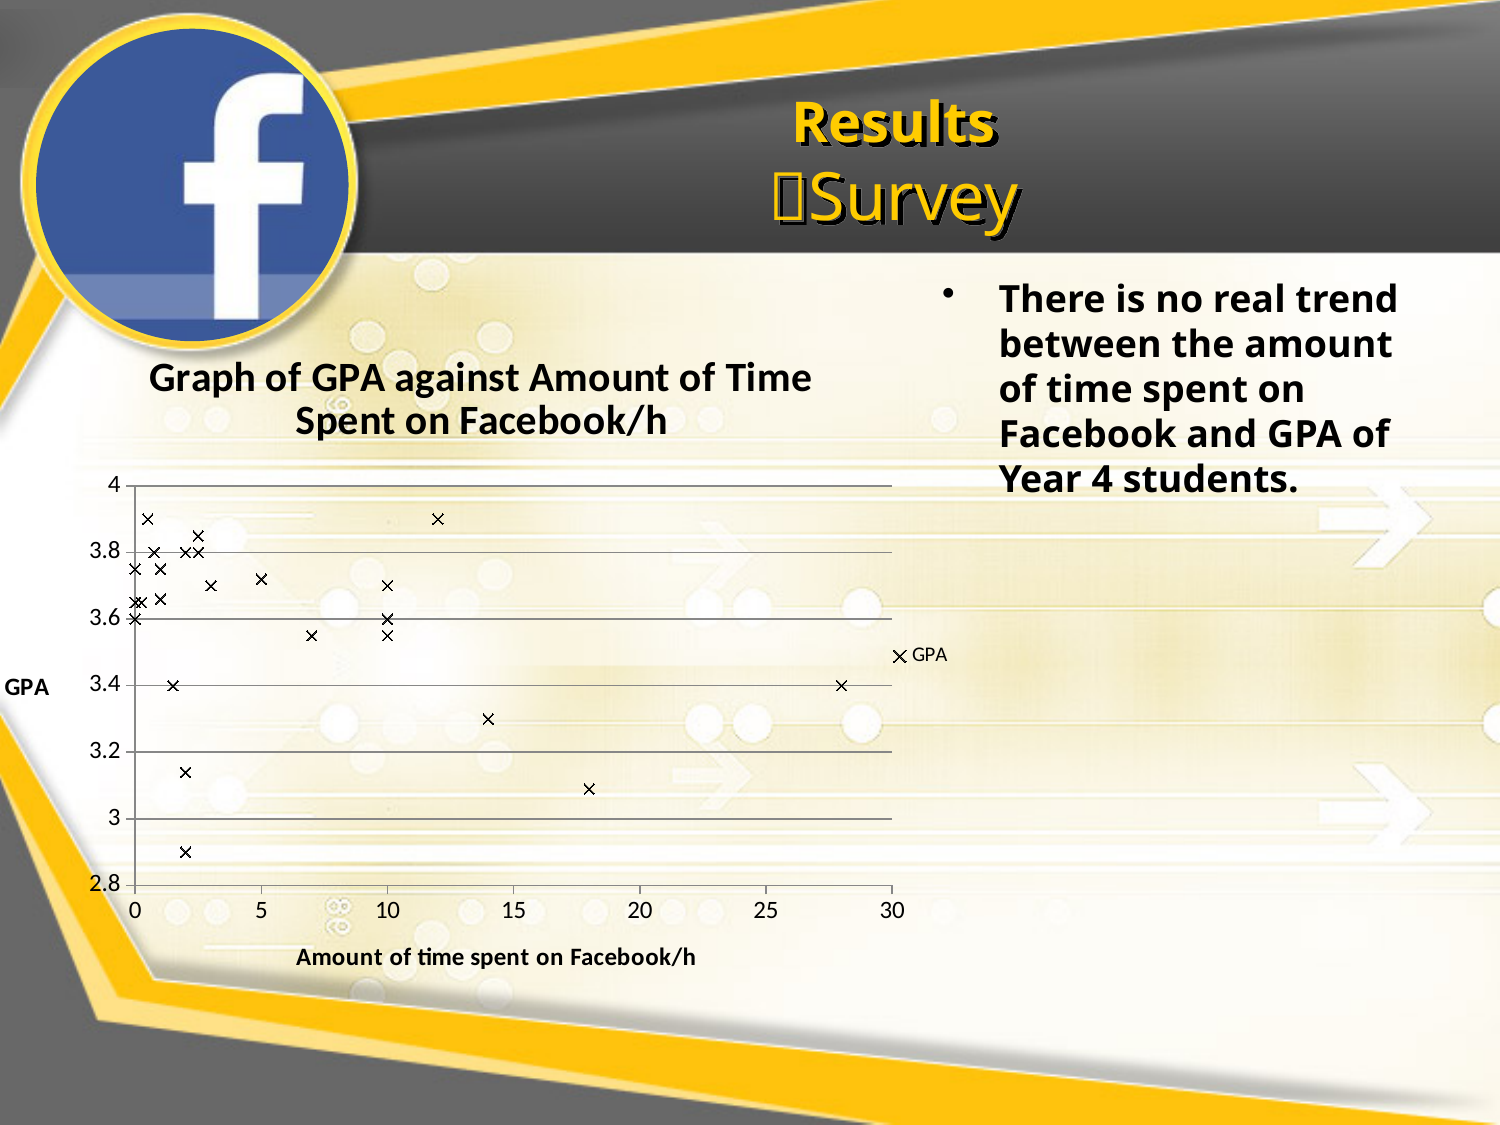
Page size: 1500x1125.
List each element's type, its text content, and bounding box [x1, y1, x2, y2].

title Results Survey [362, 87, 1426, 233]
list There is no real trend between the amount of time spent on Facebook and GPA of Year 4 students. [926, 266, 1426, 977]
chart [0, 326, 963, 1024]
picture [0, 0, 1500, 1125]
